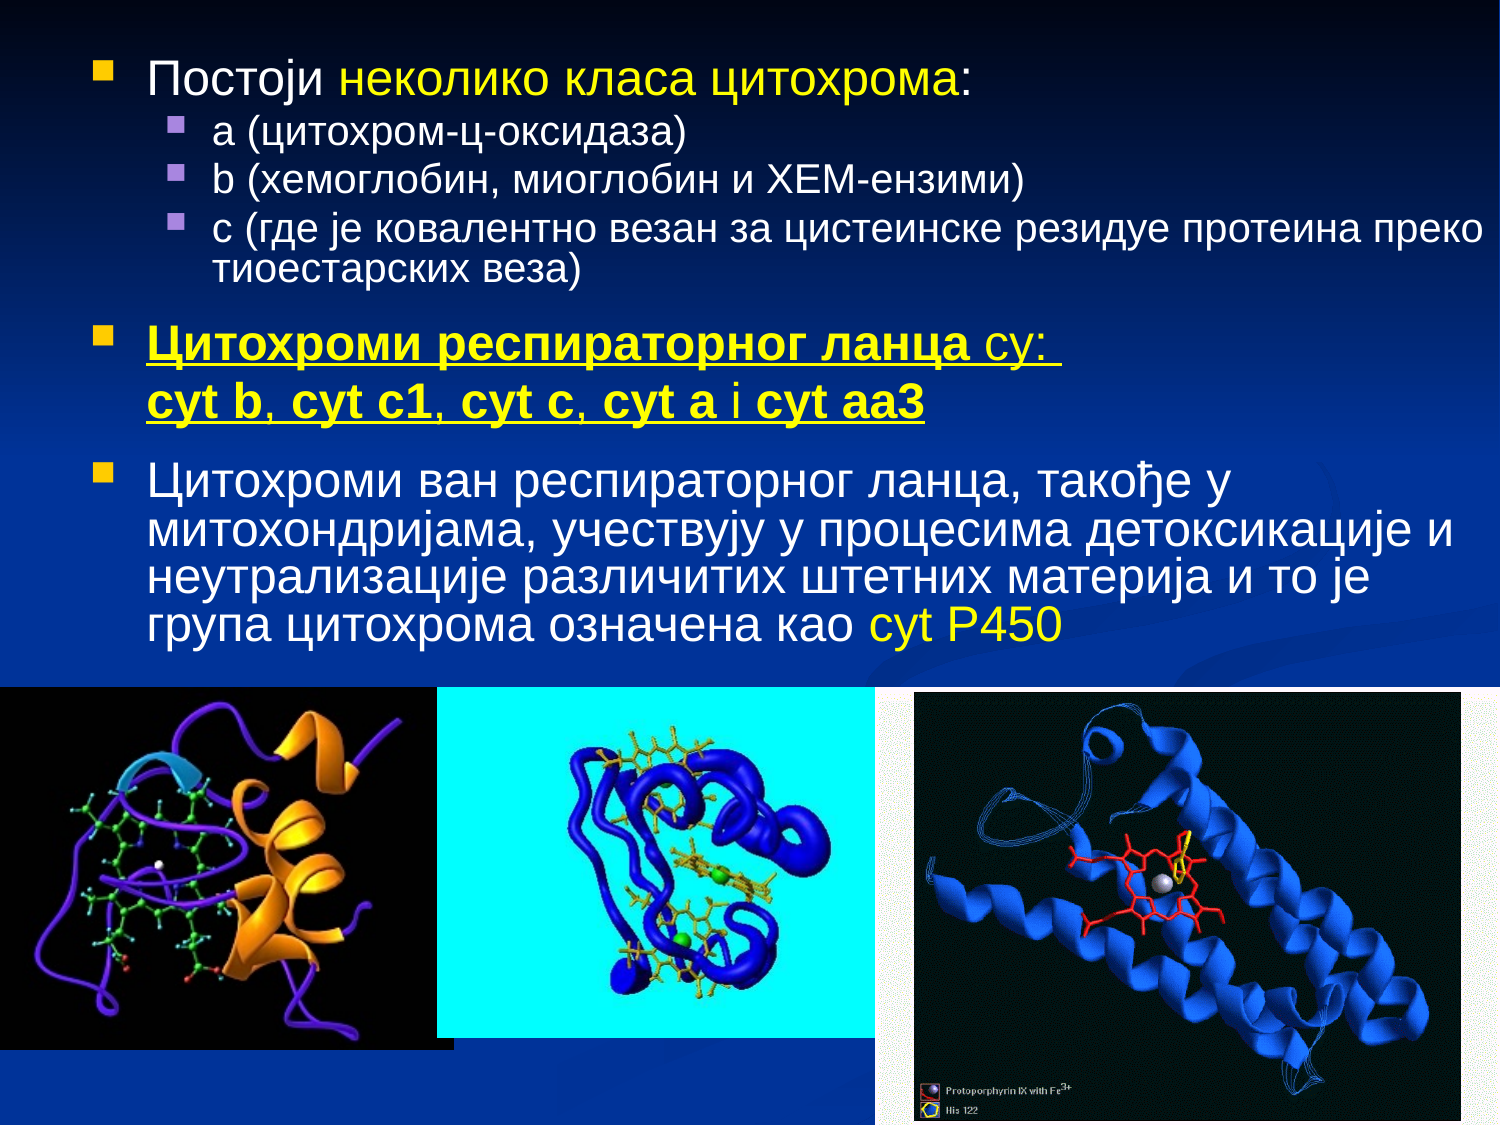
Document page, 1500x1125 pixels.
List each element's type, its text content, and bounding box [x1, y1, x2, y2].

list Постоји неколико класа цитохрома: a (цитохром-ц-оксидаза) b (хемоглобин, миоглобин и ХЕМ-ензими) c (где је ковалентно везан за цистеинске резидуе протеина преко тиоестарских веза) Цитохроми респираторног ланца су: cyt b, cyt c1, cyt c, cyt a i cyt aa3 Цитохроми ван респираторног ланца, такође у митохондријама, учествују у процесима детоксикације и неутрализације различитих штетних материја и то је група цитохрома означена као cyt P450 [75, 50, 1500, 675]
picture [0, 687, 1500, 1125]
